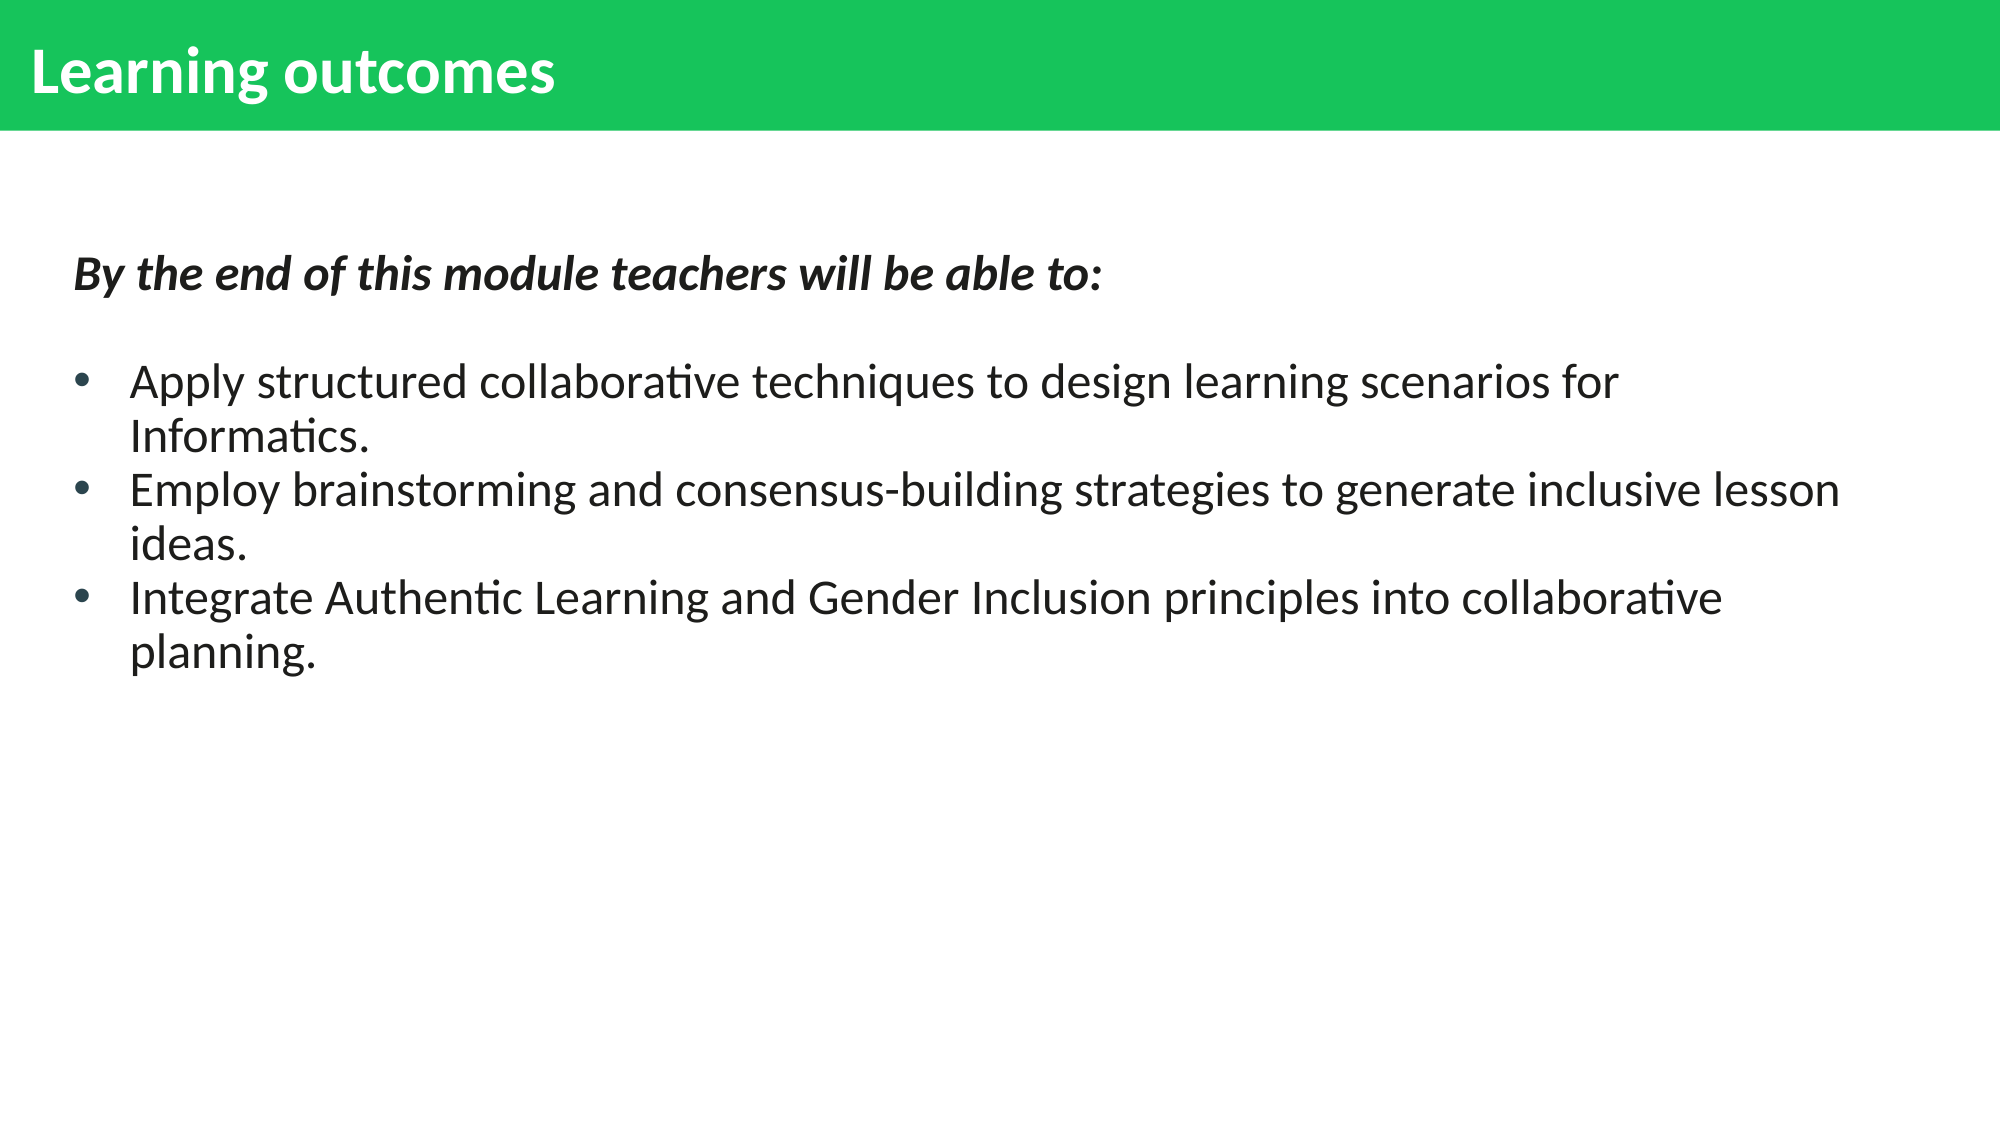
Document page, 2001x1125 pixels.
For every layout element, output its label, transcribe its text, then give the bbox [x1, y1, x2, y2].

title Learning outcomes [16, 13, 1976, 131]
list By the end of this module teachers will be able to: Apply structured collaborative techniques to design learning scenarios for Informatics. Employ brainstorming and consensus-building strategies to generate inclusive lesson ideas. Integrate Authentic Learning and Gender Inclusion principles into collaborative planning. [58, 239, 1878, 800]
